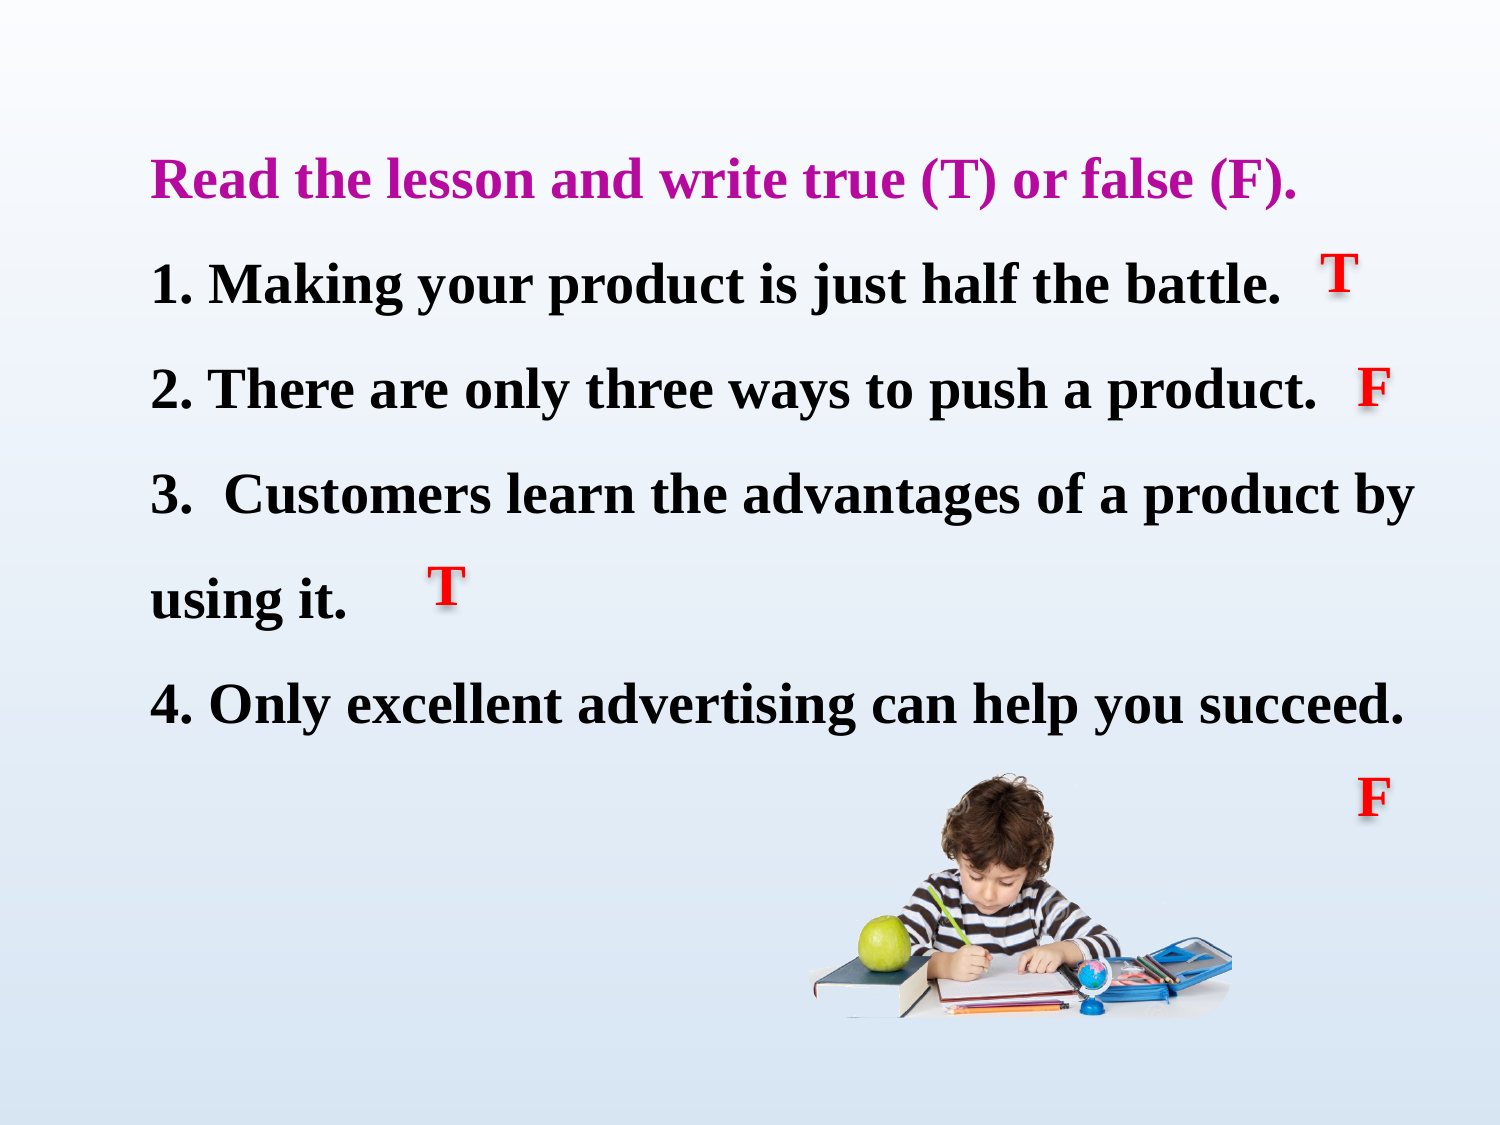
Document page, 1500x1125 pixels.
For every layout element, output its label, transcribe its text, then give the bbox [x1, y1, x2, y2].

title Read the lesson and write true (T) or false (F). 1. Making your product is just half the battle. 2. There are only three ways to push a product. 3. Customers learn the advantages of a product by using it. 4. Only excellent advertising can help you succeed. [135, 326, 1461, 514]
text_box F [1310, 341, 1441, 426]
picture [808, 750, 1233, 1018]
text_box F [1310, 750, 1441, 836]
text_box T [1275, 227, 1405, 312]
text_box T [382, 540, 513, 625]
